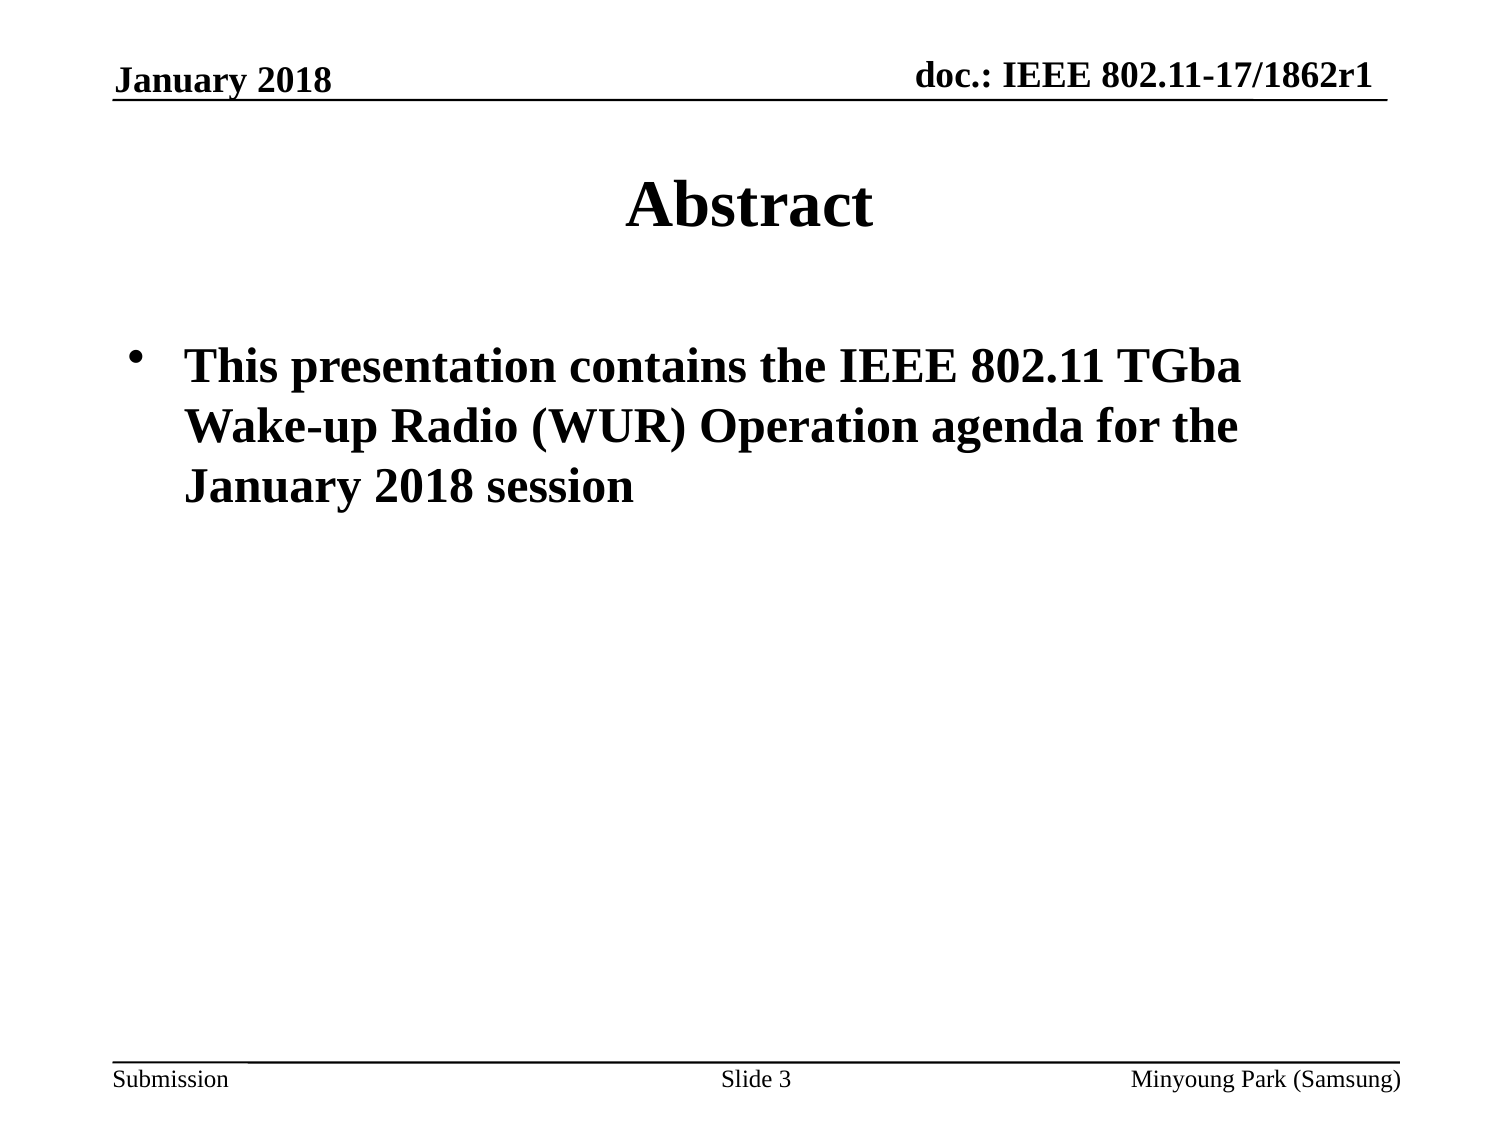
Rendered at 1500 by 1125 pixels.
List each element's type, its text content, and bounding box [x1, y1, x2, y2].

list This presentation contains the IEEE 802.11 TGba Wake-up Radio (WUR) Operation agenda for the January 2018 session [112, 324, 1388, 1000]
title Abstract [112, 112, 1388, 288]
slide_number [114, 54, 335, 101]
slide_number Slide 3 [712, 1061, 800, 1093]
footer Minyoung Park (Samsung) [949, 1061, 1402, 1093]
